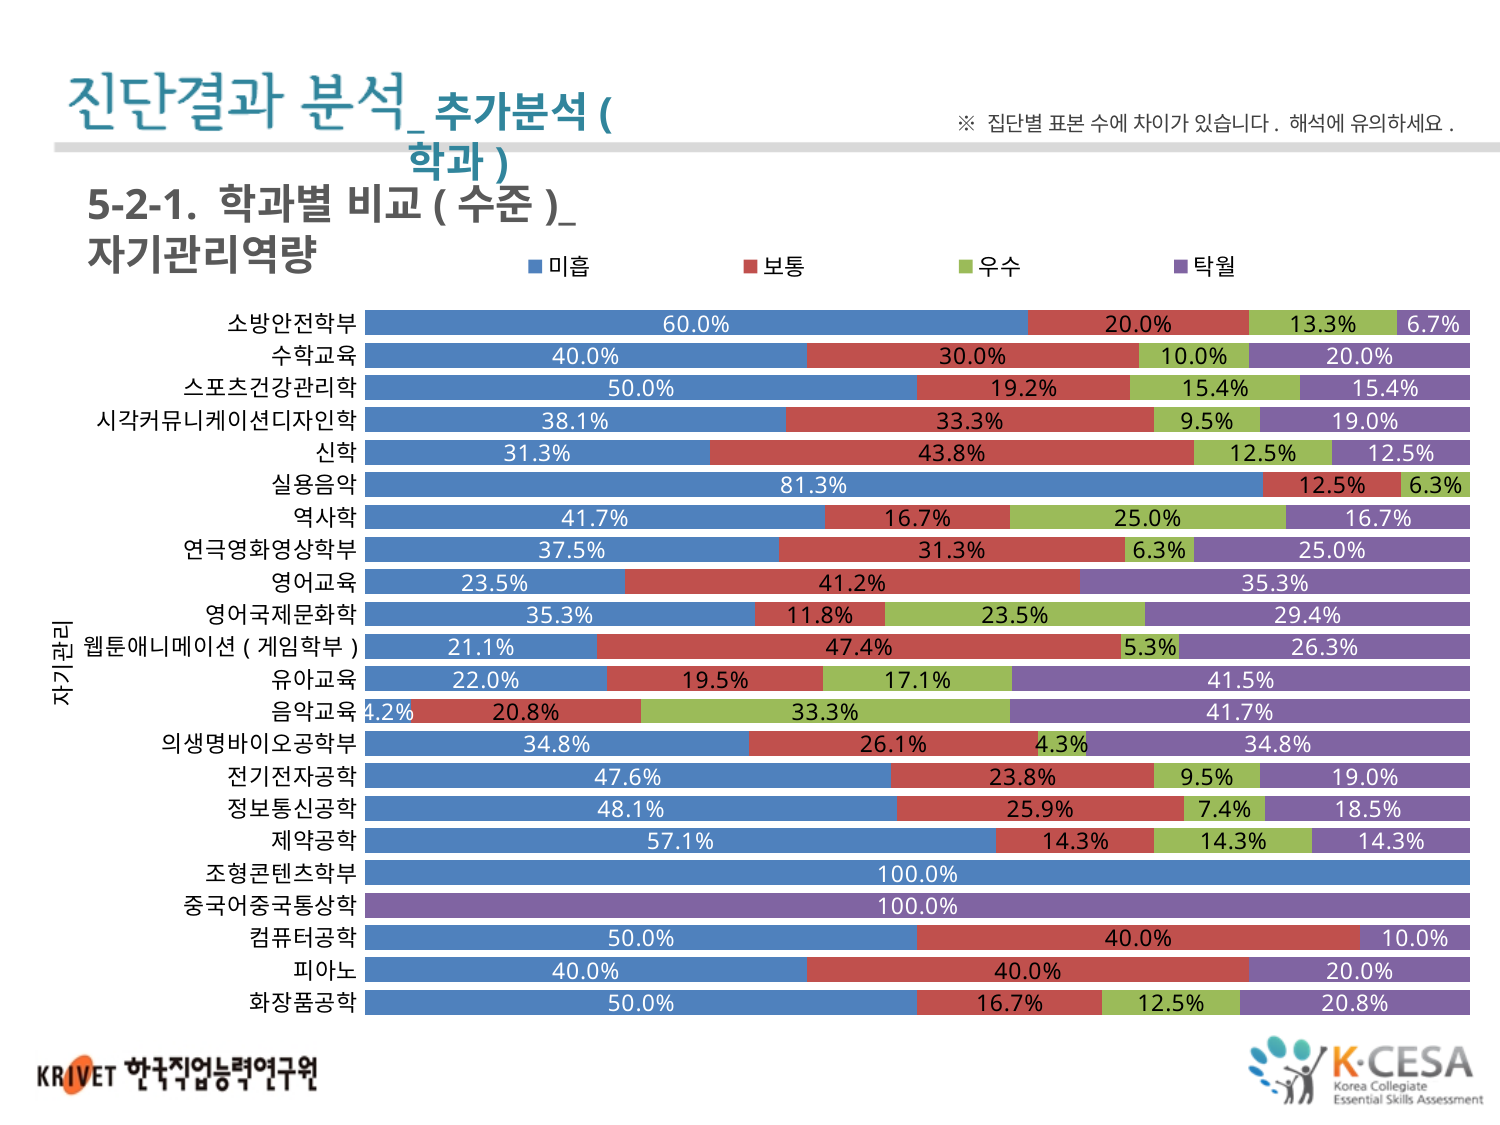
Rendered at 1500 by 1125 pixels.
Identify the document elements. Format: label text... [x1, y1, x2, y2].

chart [16, 236, 1500, 1035]
text_box 5-2-1. 학과별 비교(수준)_자기관리역량 [72, 171, 797, 235]
text_box _추가분석(학과) [392, 78, 700, 171]
text_box ※ 집단별 표본 수에 차이가 있습니다. 해석에 유의하세요. [942, 103, 1472, 144]
picture [0, 0, 1500, 1125]
